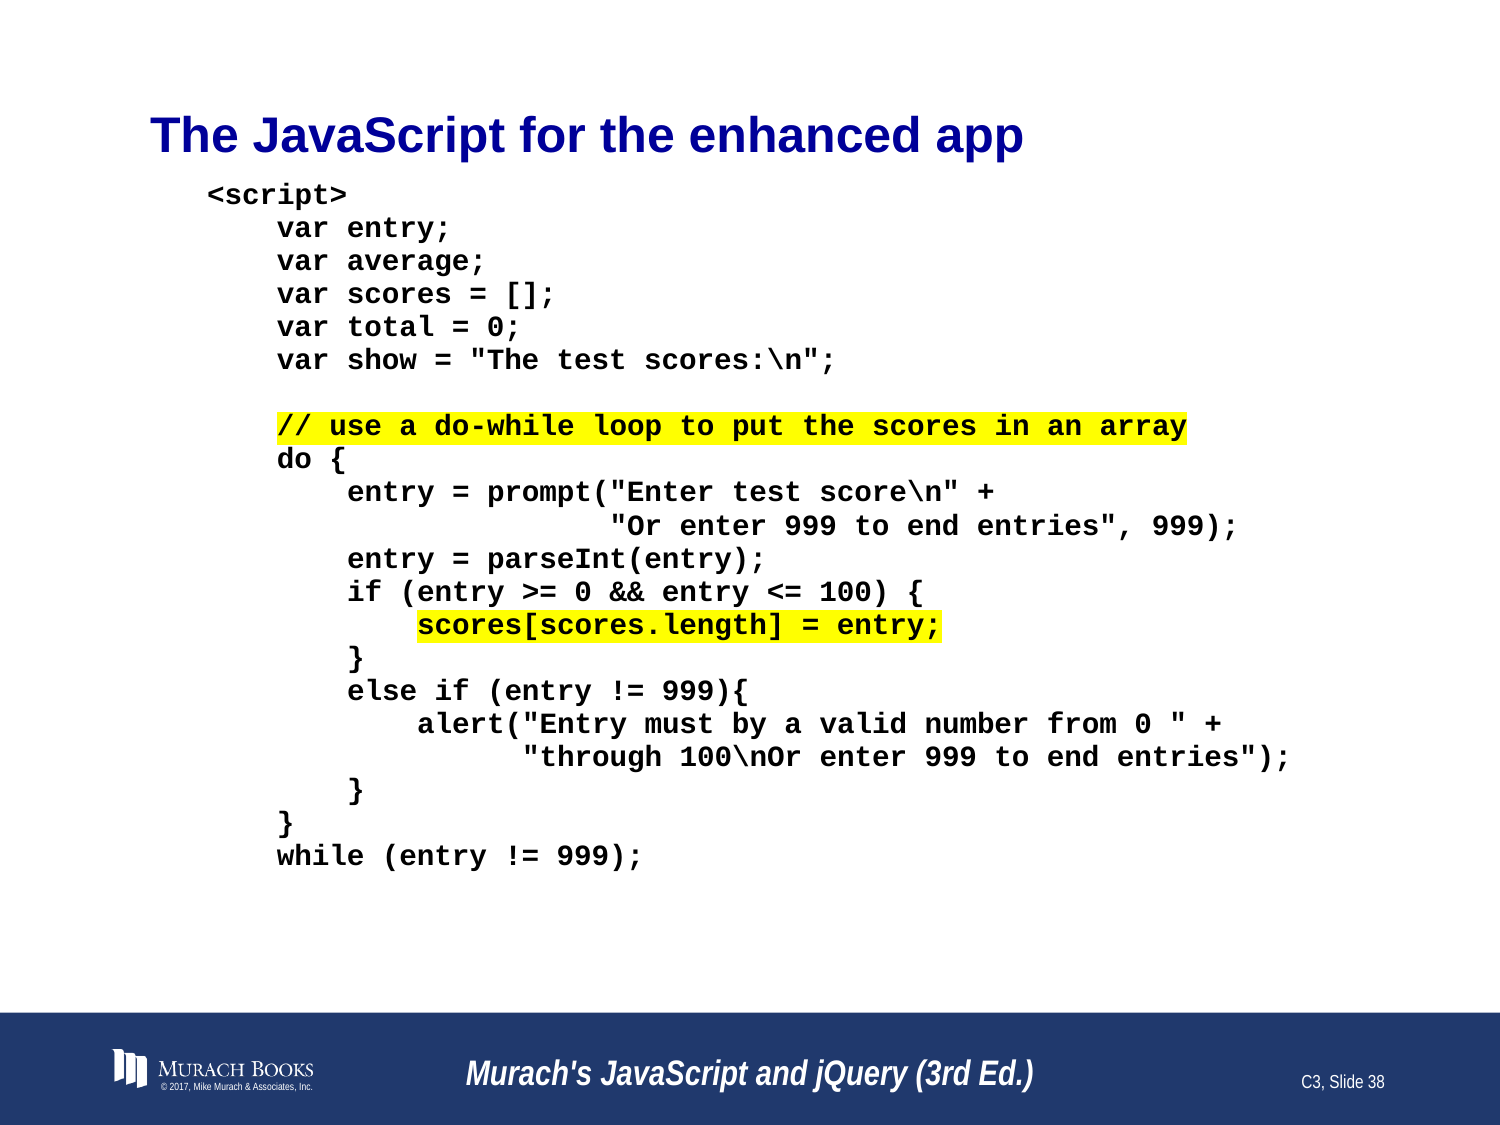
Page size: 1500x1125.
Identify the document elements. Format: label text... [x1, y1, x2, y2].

title The JavaScript for the enhanced app [150, 102, 1350, 164]
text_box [149, 179, 1350, 913]
footer © 2017, Mike Murach & Associates, Inc. [12, 1025, 463, 1100]
slide_number C3, Slide 38 [1087, 1025, 1400, 1100]
slide_number Murach's JavaScript and jQuery (3rd Ed.) [463, 1025, 1050, 1100]
